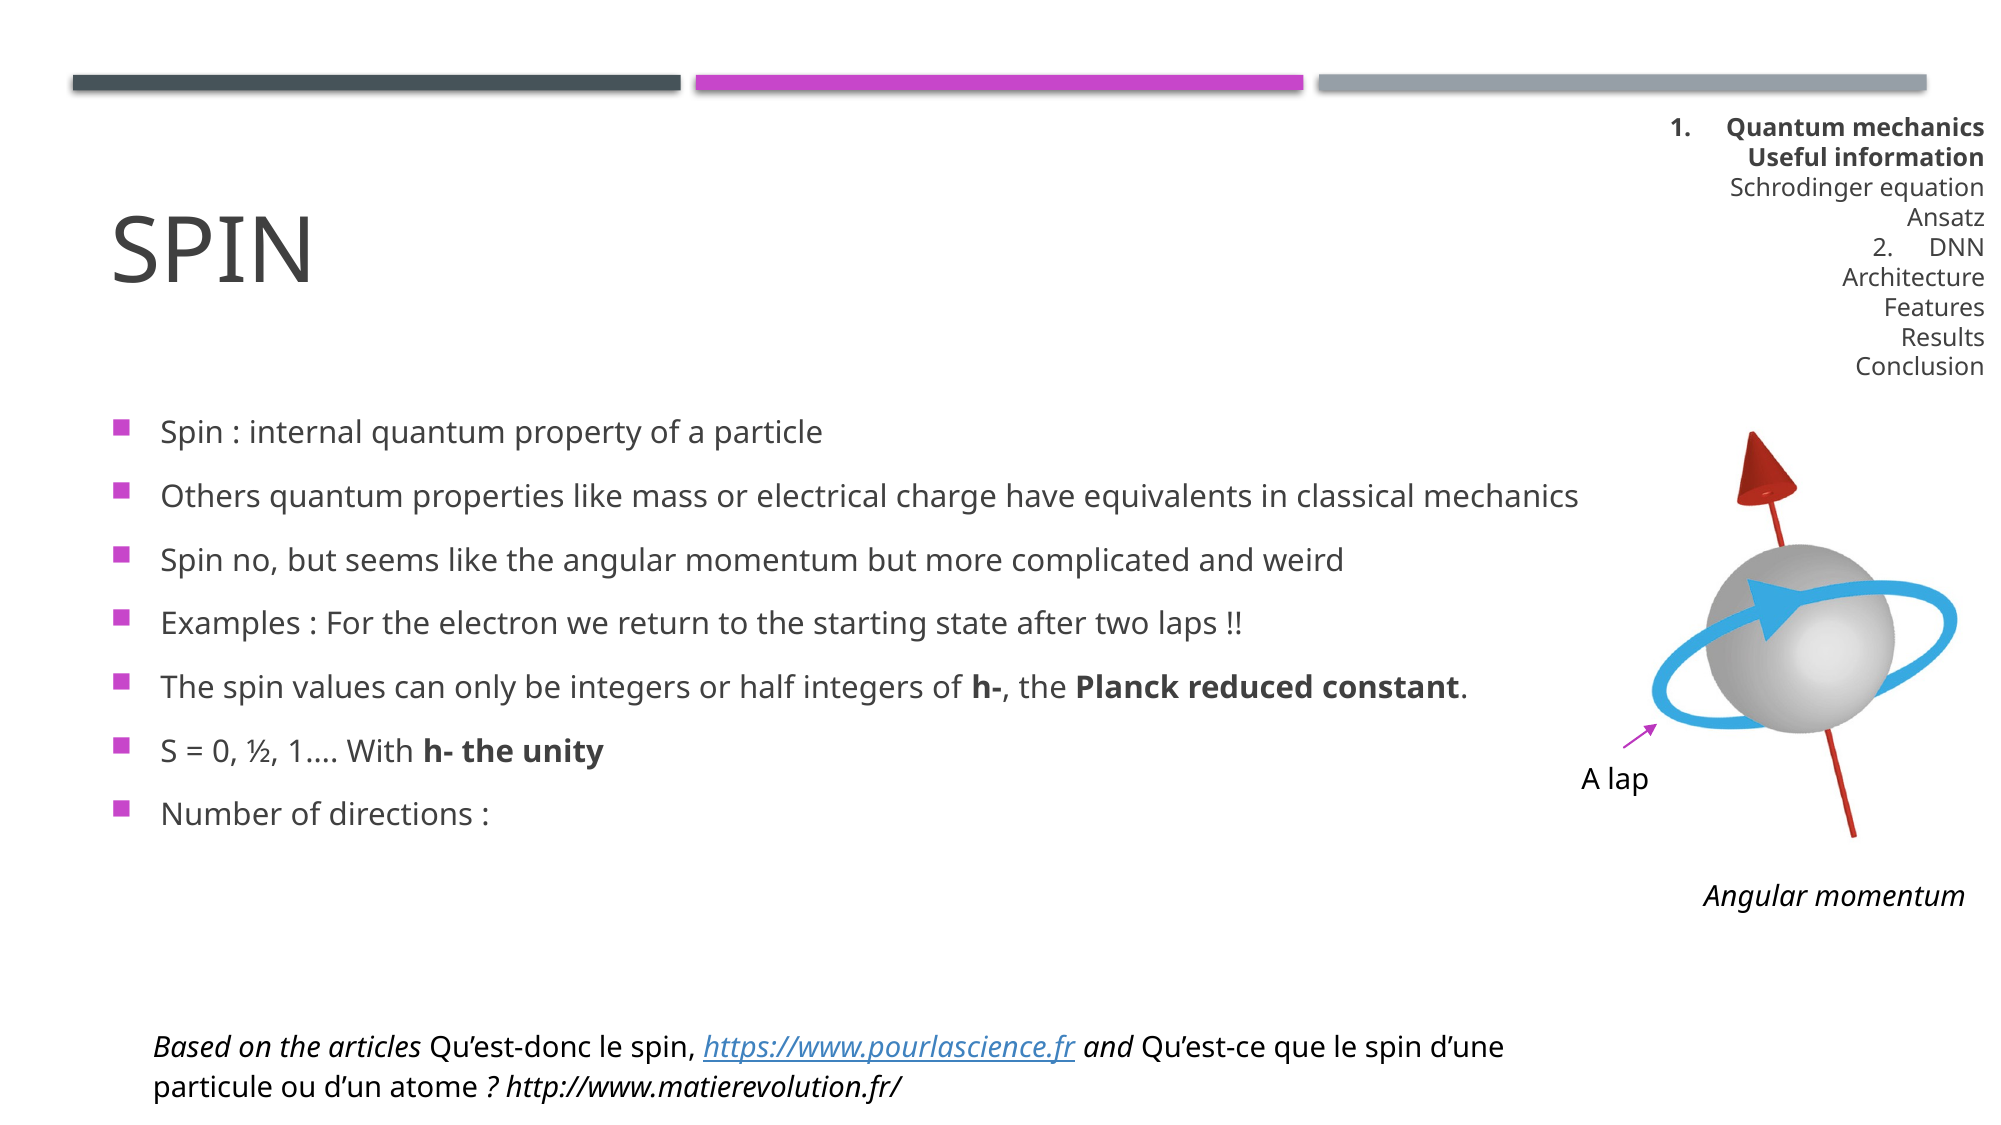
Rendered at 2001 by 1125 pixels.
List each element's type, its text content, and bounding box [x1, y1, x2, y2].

text_box Quantum mechanics Useful information Schrodinger equation Ansatz DNN Architecture Features Results Conclusion [1597, 103, 2000, 389]
picture [1623, 417, 1972, 854]
text_box Based on the articles Qu’est-donc le spin, https://www.pourlascience.fr and Qu’est-ce que le spin d’une particule ou d’un atome ? http://www.matierevolution.fr/ [138, 1020, 1584, 1111]
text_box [1623, 723, 1658, 749]
text_box A lap [1566, 752, 1617, 803]
title Spin [95, 115, 1597, 311]
text_box Angular momentum [1689, 870, 2000, 920]
